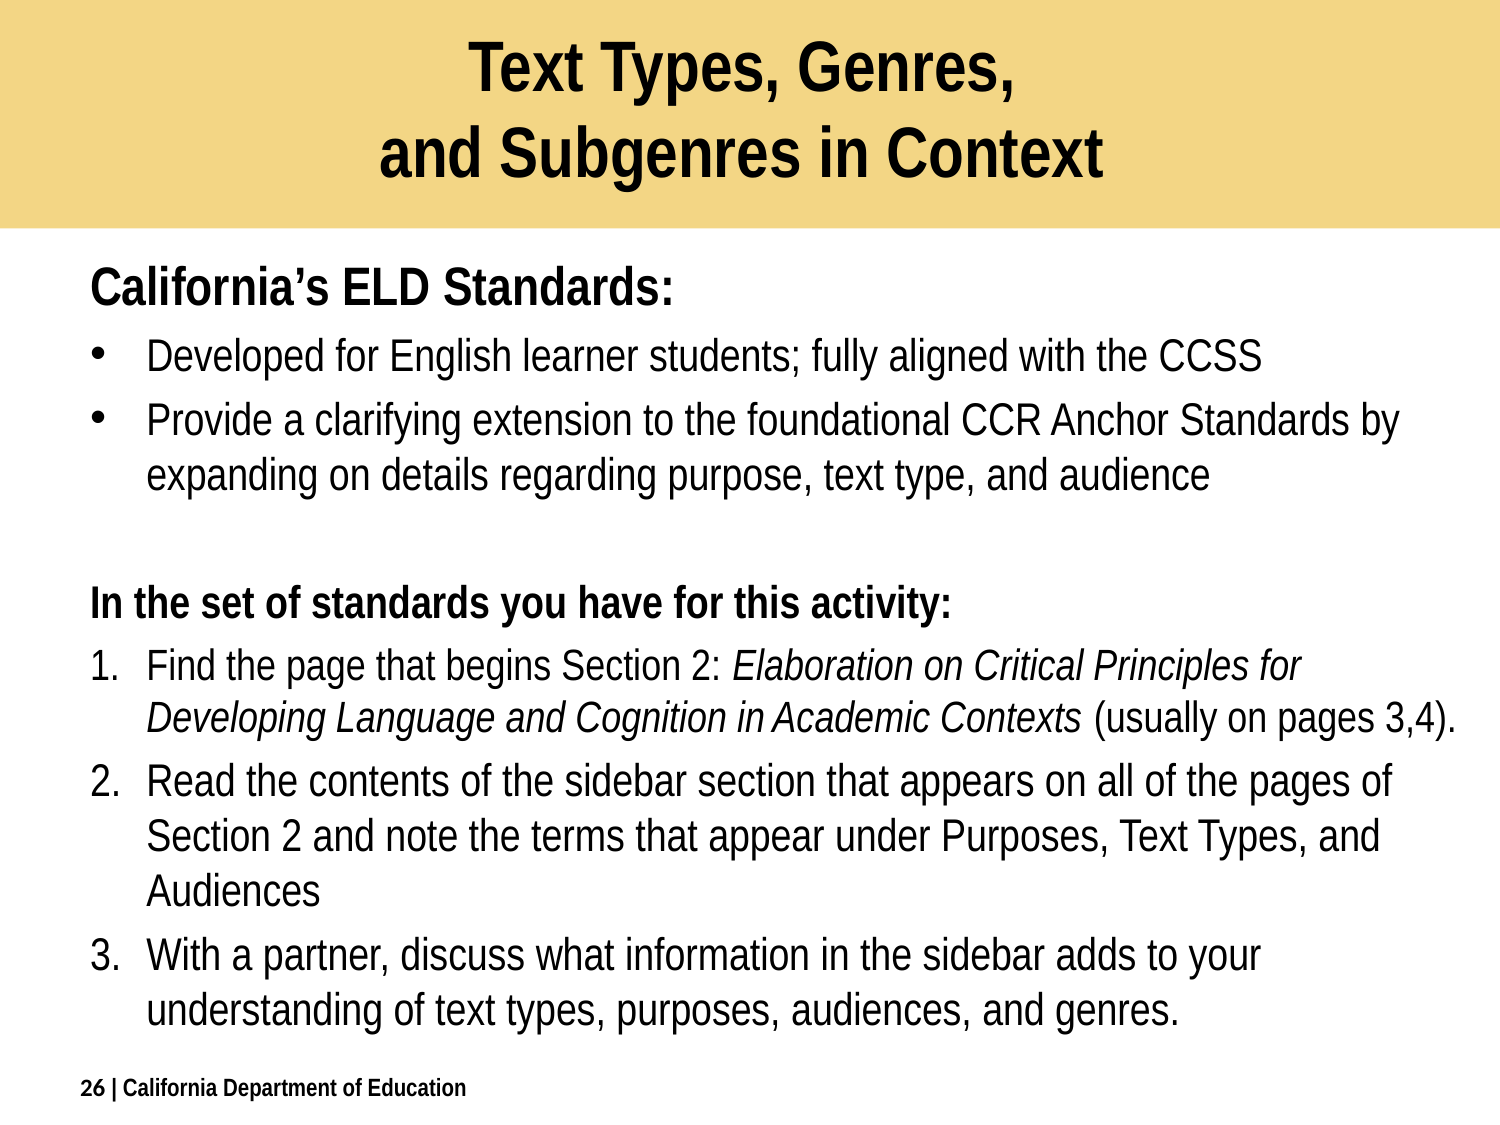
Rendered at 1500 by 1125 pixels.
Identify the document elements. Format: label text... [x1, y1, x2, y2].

list California’s ELD Standards: Developed for English learner students; fully aligned with the CCSS Provide a clarifying extension to the foundational CCR Anchor Standards by expanding on details regarding purpose, text type, and audience In the set of standards you have for this activity: Find the page that begins Section 2: Elaboration on Critical Principles for Developing Language and Cognition in Academic Contexts (usually on pages 3,4). Read the contents of the sidebar section that appears on all of the pages of Section 2 and note the terms that appear under Purposes, Text Types, and Audiences With a partner, discuss what information in the sidebar adds to your understanding of text types, purposes, audiences, and genres. [75, 243, 1475, 1058]
title Text Types, Genres, and Subgenres in Context [0, 11, 1500, 200]
footer | California Department of Education [121, 1064, 699, 1124]
slide_number 26 [55, 1064, 121, 1124]
